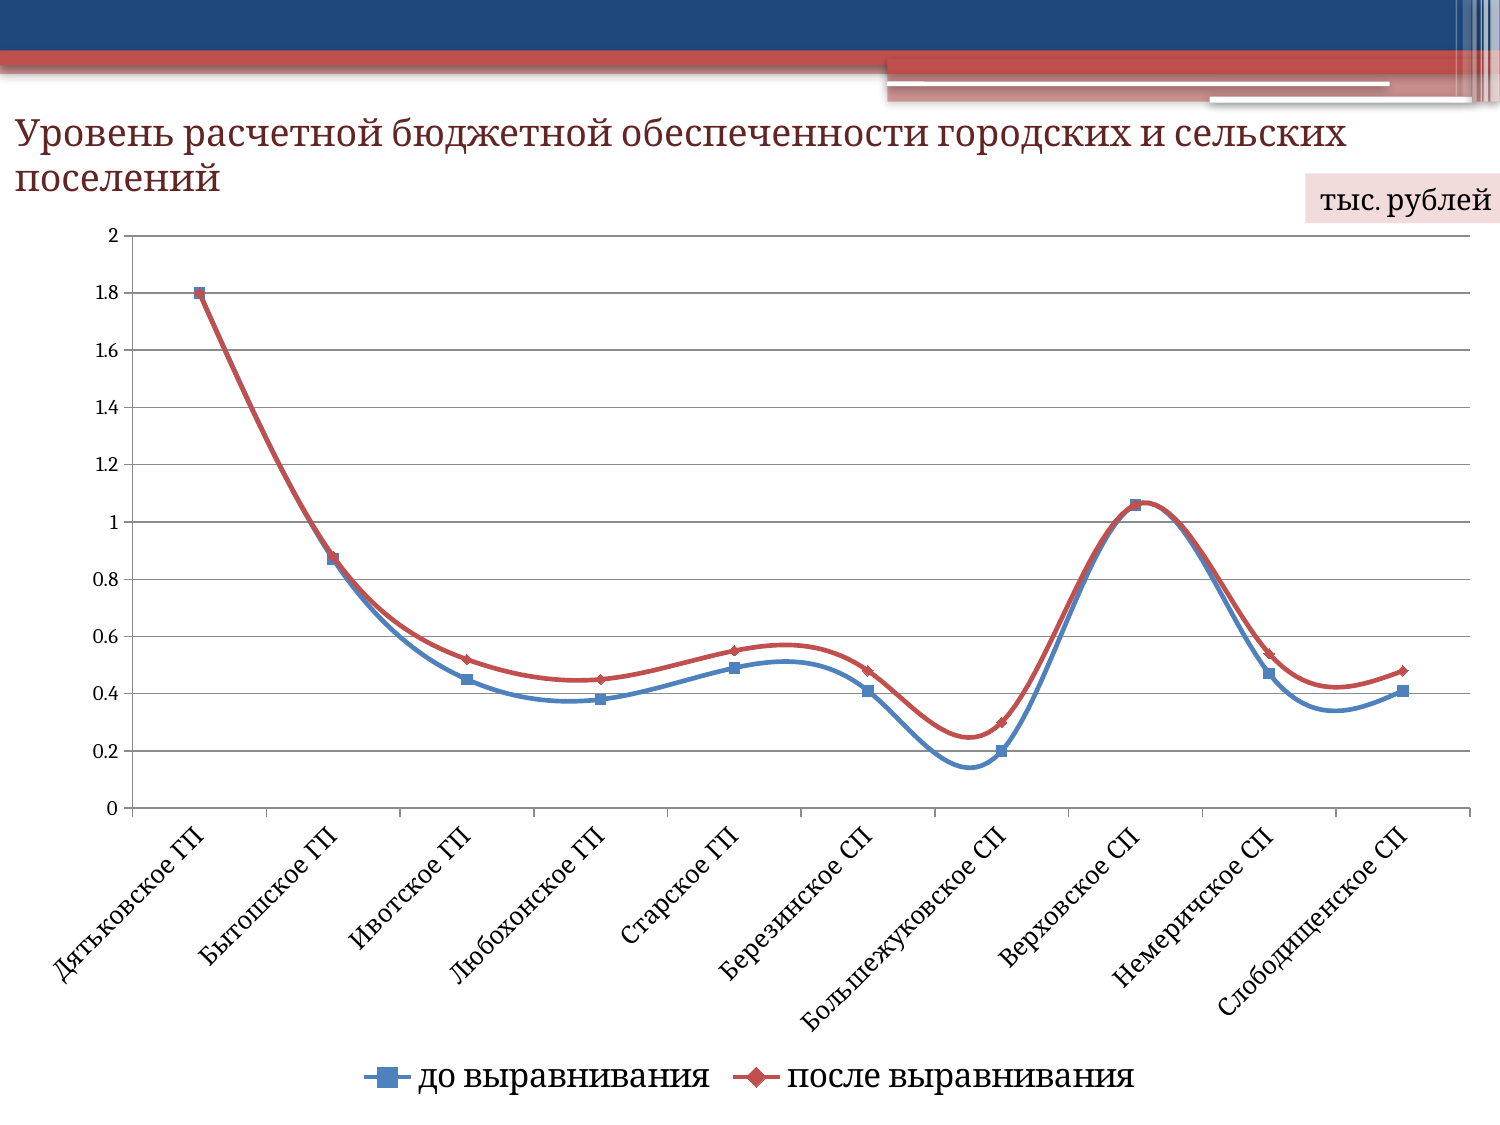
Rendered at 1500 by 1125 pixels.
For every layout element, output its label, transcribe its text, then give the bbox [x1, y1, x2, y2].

text_box Уровень расчетной бюджетной обеспеченности городских и сельских поселений [0, 101, 1500, 207]
text_box тыс. рублей [1305, 173, 1500, 224]
chart [29, 223, 1471, 1103]
